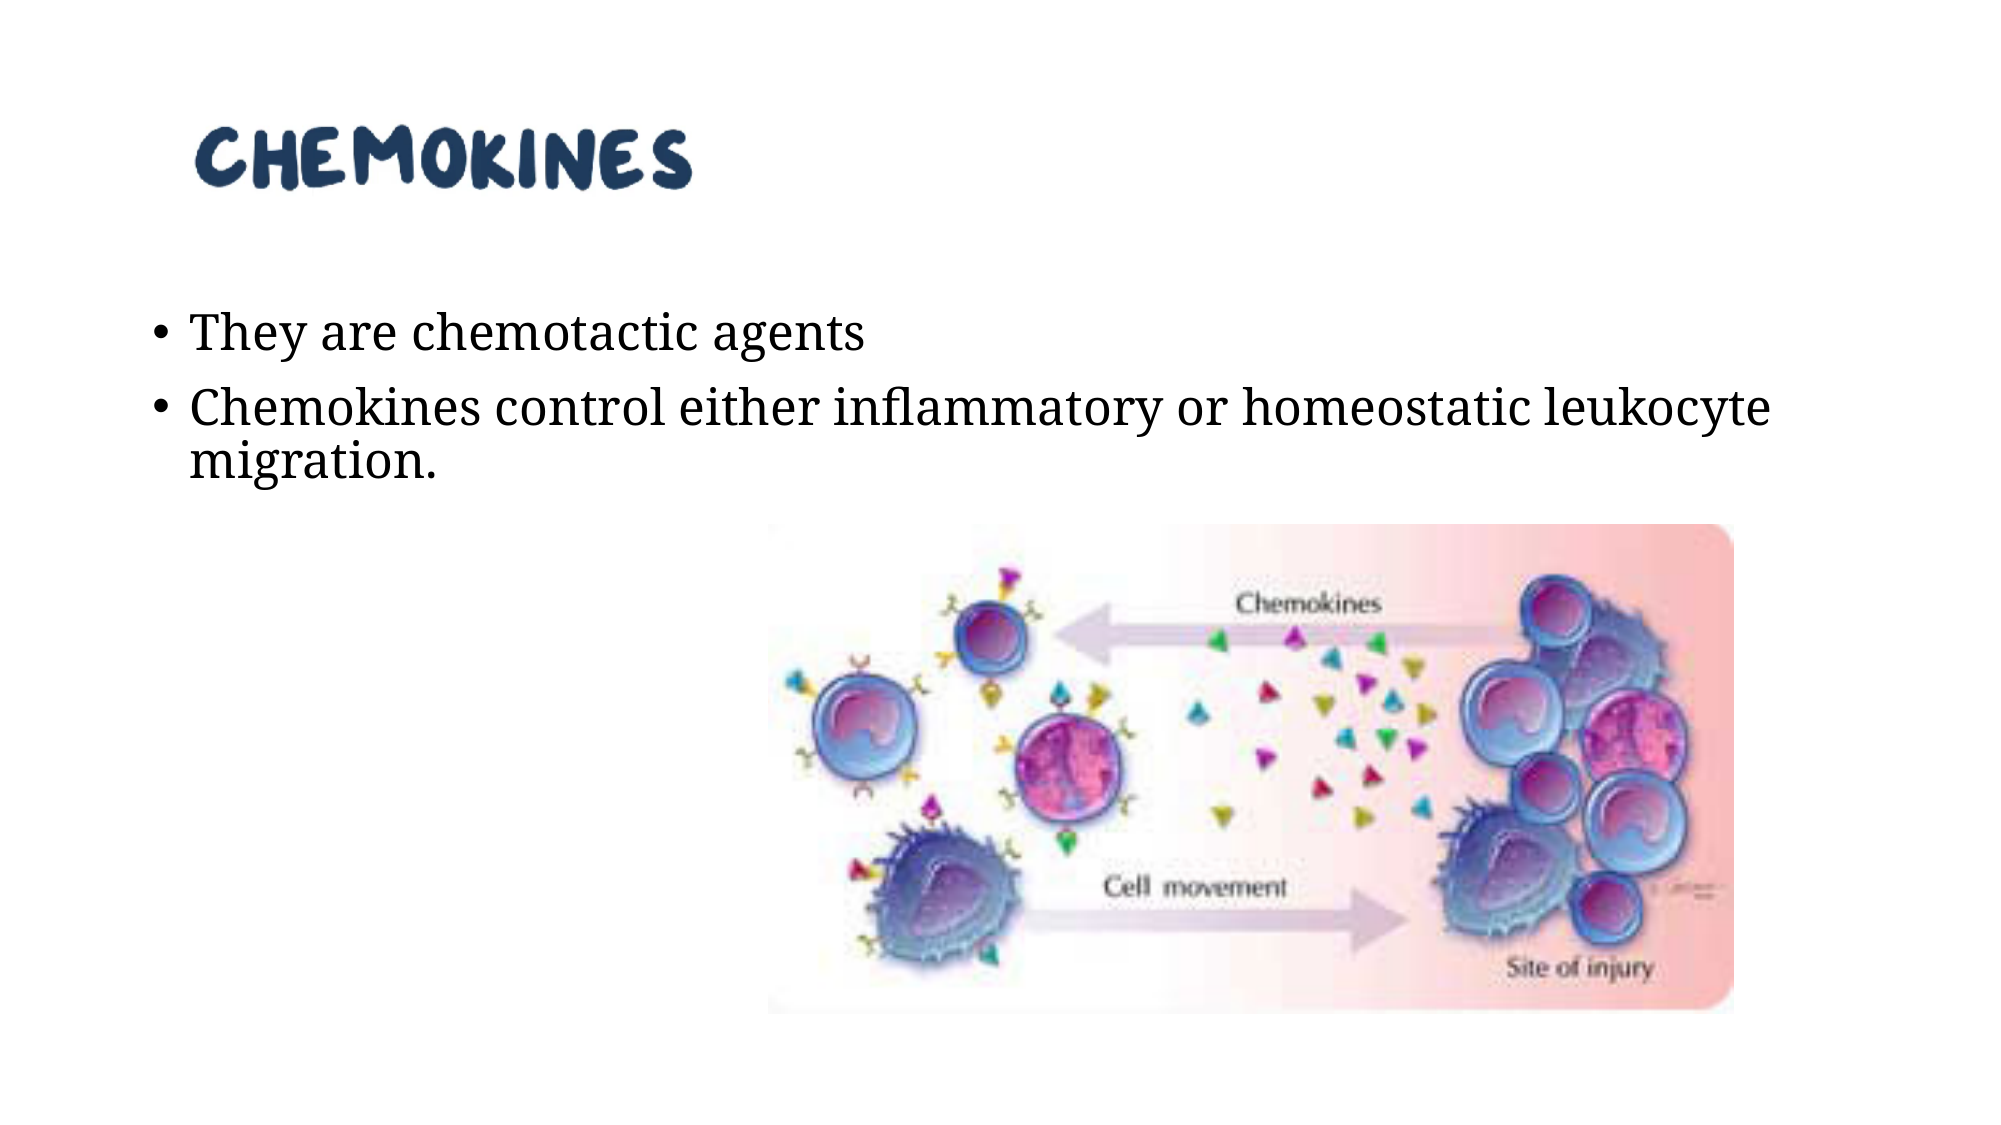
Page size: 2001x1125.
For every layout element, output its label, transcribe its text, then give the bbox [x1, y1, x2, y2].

picture [768, 524, 1734, 1014]
list They are chemotactic agents Chemokines control either inflammatory or homeostatic leukocyte migration. [137, 299, 1863, 1014]
picture [137, 93, 742, 209]
